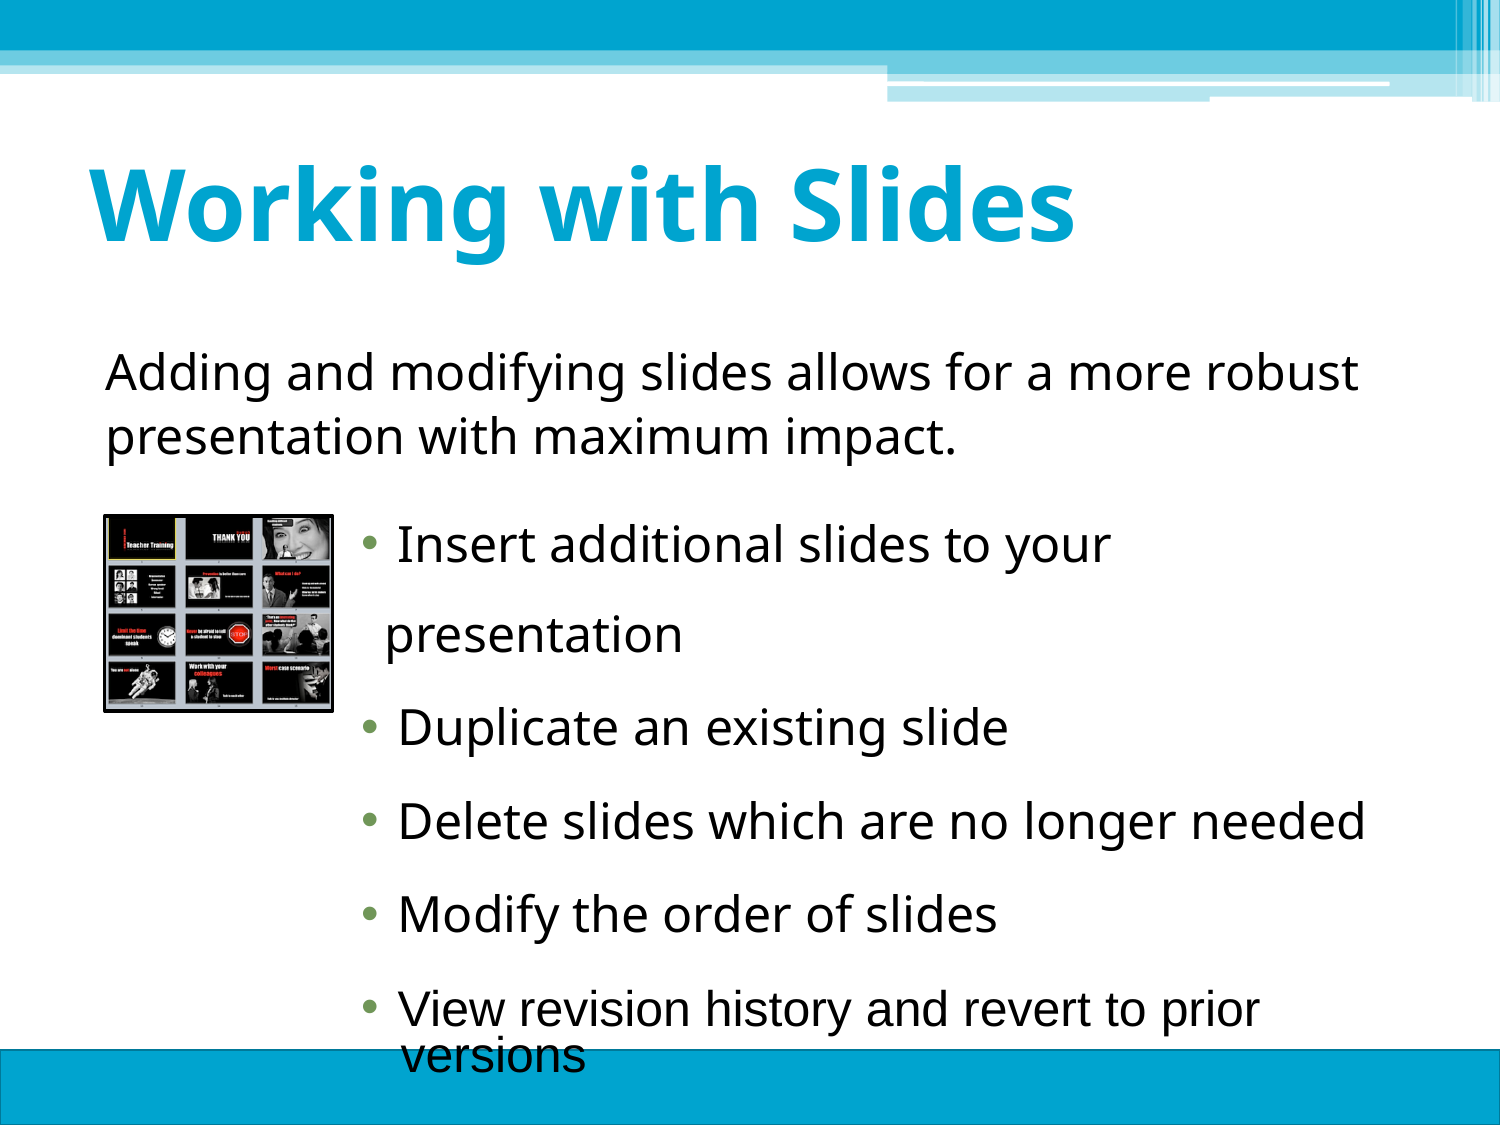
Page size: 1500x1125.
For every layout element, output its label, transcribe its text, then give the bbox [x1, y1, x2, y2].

list Adding and modifying slides allows for a more robust presentation with maximum impact. [69, 333, 1463, 496]
picture [106, 517, 332, 710]
text_box Insert additional slides to your presentation Duplicate an existing slide Delete slides which are no longer needed Modify the order of slides View revision history and revert to prior versions [324, 474, 1438, 1063]
text_box [0, 1049, 1500, 1125]
title Working with Slides [75, 115, 1418, 288]
